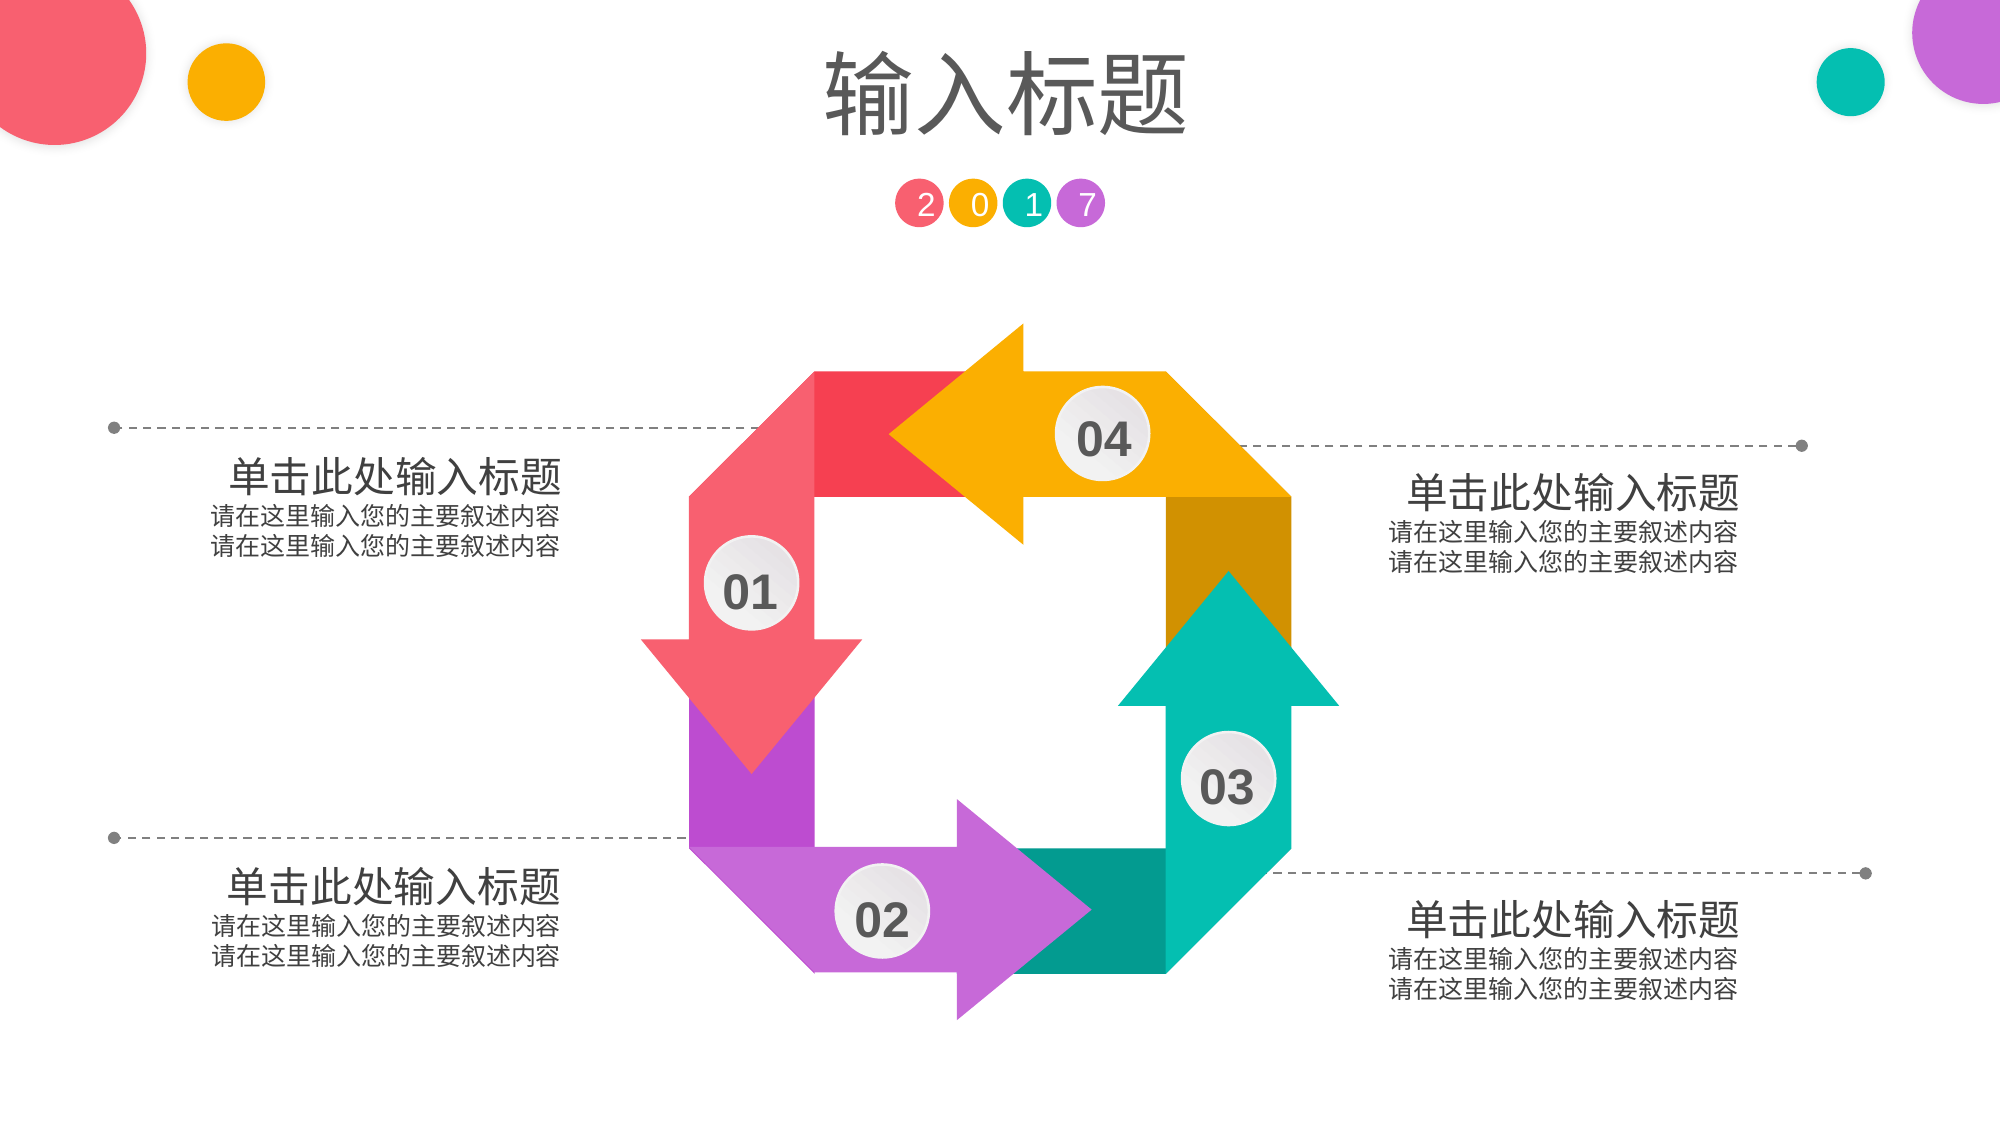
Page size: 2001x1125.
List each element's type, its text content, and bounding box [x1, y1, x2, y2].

text_box [0, 0, 148, 147]
text_box [1815, 47, 1886, 118]
text_box 单击此处输入标题 请在这里输入您的主要叙述内容 请在这里输入您的主要叙述内容 [1373, 886, 1756, 1091]
text_box 单击此处输入标题 请在这里输入您的主要叙述内容 请在这里输入您的主要叙述内容 [195, 442, 578, 648]
text_box [107, 421, 640, 434]
text_box [1340, 439, 1808, 452]
text_box [1340, 867, 1872, 880]
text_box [640, 323, 1340, 1022]
text_box 输入标题 [807, 29, 1205, 155]
text_box [186, 42, 267, 122]
text_box 单击此处输入标题 请在这里输入您的主要叙述内容 请在这里输入您的主要叙述内容 [1373, 459, 1756, 664]
text_box 单击此处输入标题 请在这里输入您的主要叙述内容 请在这里输入您的主要叙述内容 [196, 853, 577, 1068]
text_box [1911, 0, 2000, 105]
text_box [895, 178, 1105, 228]
text_box [107, 831, 640, 845]
